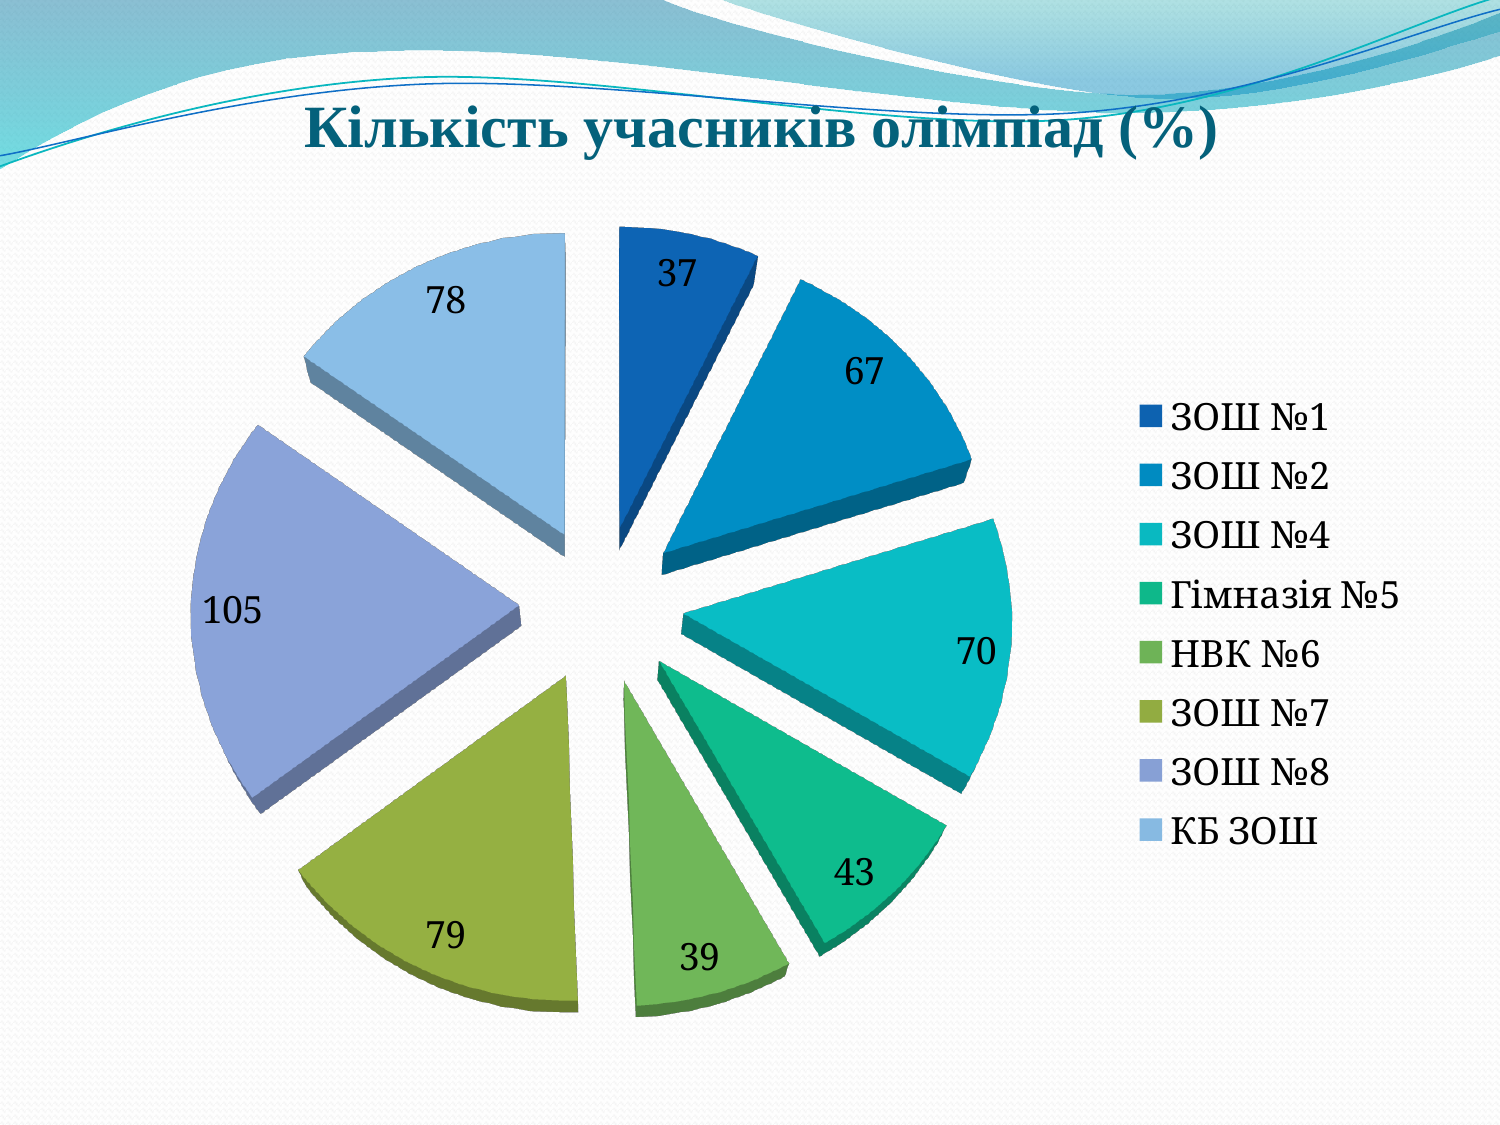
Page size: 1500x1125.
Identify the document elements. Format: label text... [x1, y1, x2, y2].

chart [74, 207, 1426, 1038]
title Кількість учасників олімпіад (%) [159, 78, 1365, 159]
